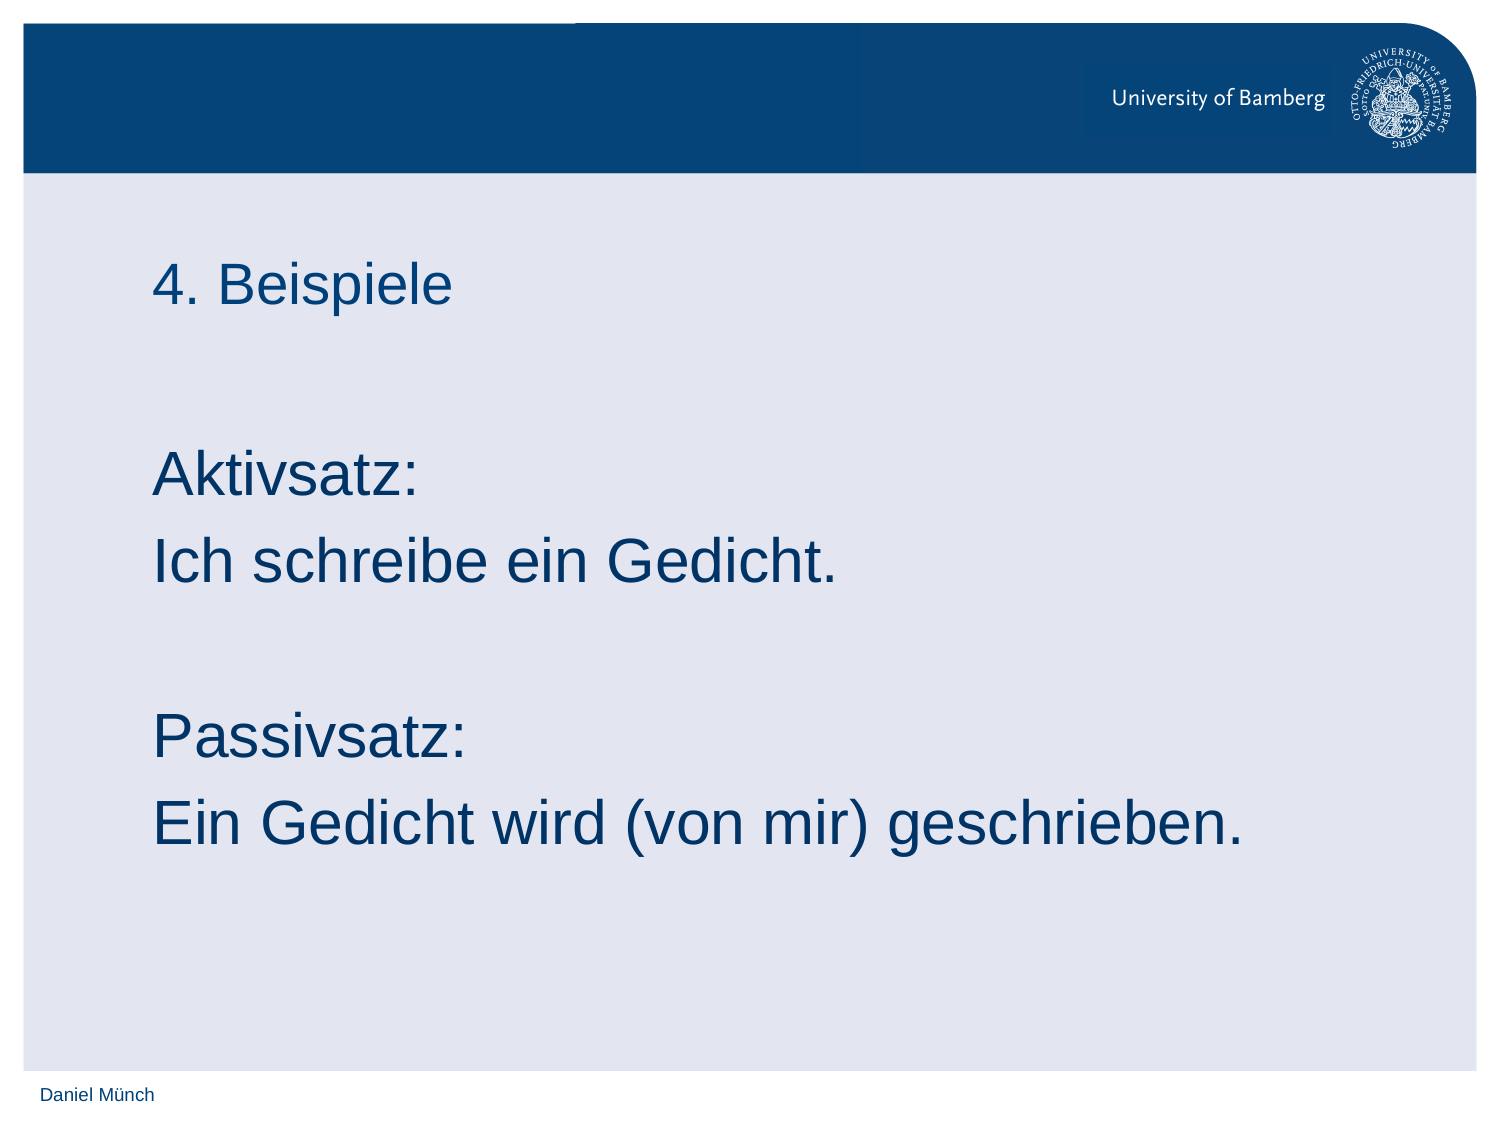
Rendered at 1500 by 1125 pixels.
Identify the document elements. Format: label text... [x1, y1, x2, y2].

picture [0, 0, 1500, 1125]
list Aktivsatz: Ich schreibe ein Gedicht. Passivsatz: Ein Gedicht wird (von mir) geschrieben. [137, 425, 1436, 1008]
title 4. Beispiele [137, 187, 1363, 375]
